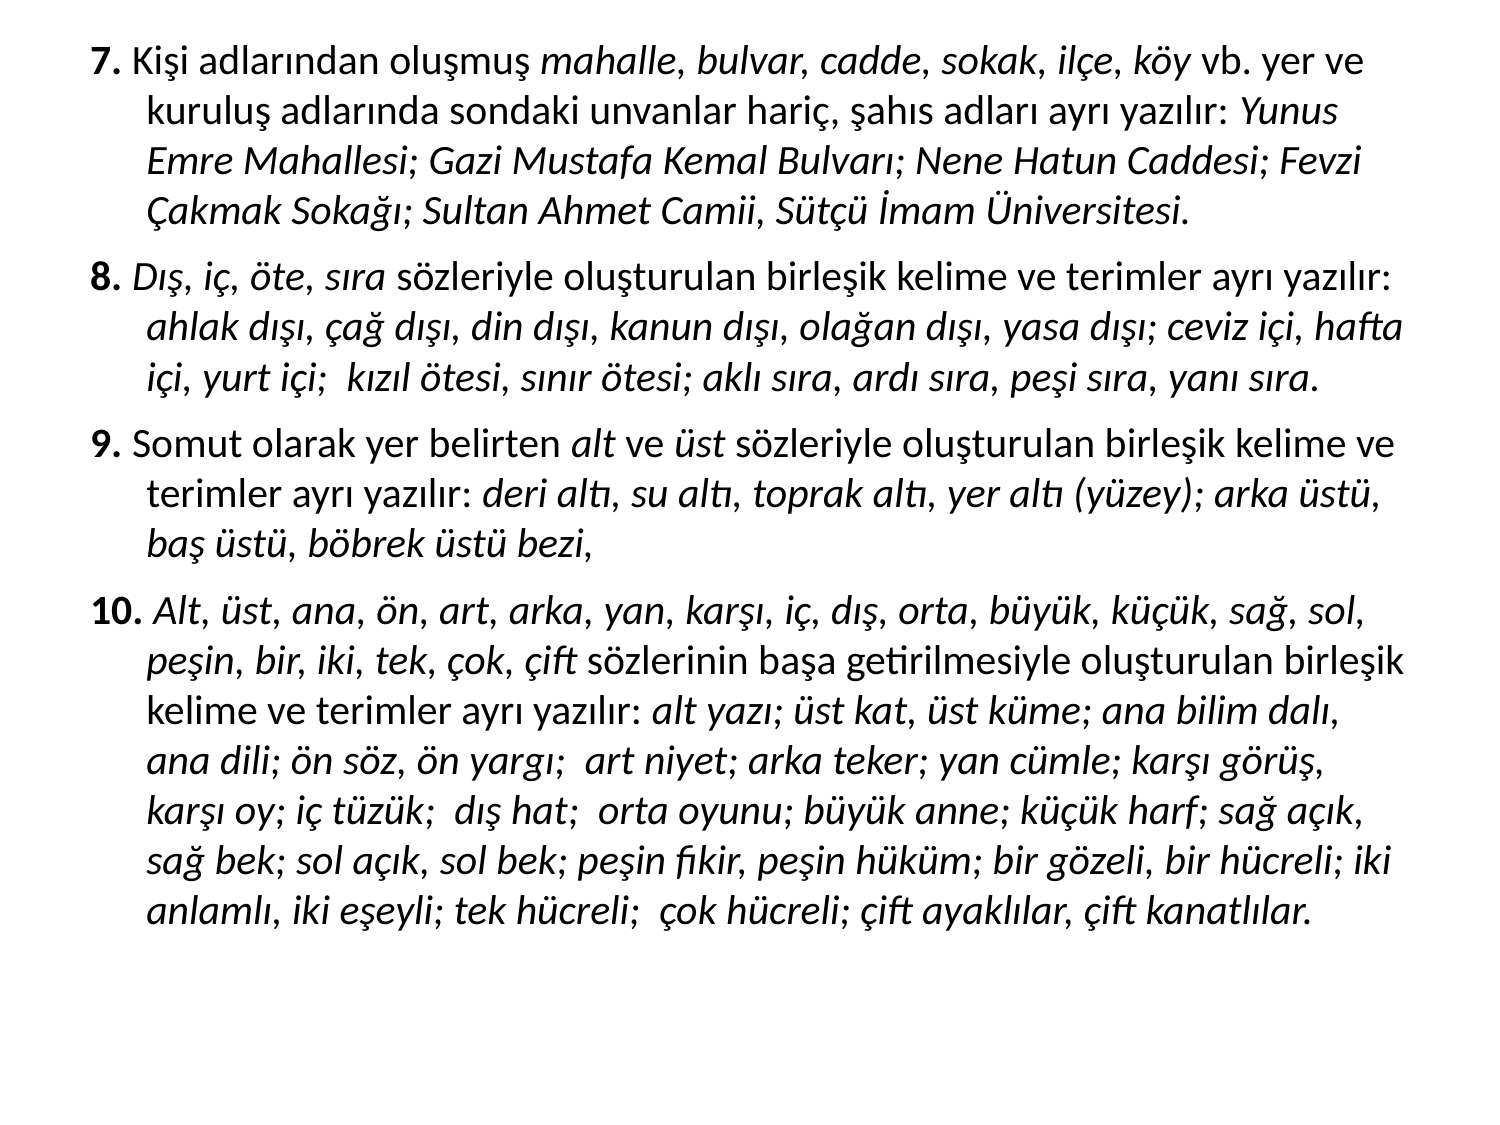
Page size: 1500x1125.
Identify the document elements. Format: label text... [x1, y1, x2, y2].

list 7. Kişi adlarından oluşmuş mahalle, bulvar, cadde, sokak, ilçe, köy vb. yer ve kuruluş adlarında sondaki unvanlar hariç, şahıs adları ayrı yazılır: Yunus Emre Mahallesi; Gazi Mustafa Kemal Bulvarı; Nene Hatun Caddesi; Fevzi Çakmak Sokağı; Sultan Ahmet Camii, Sütçü İmam Üniversitesi. 8. Dış, iç, öte, sıra sözleriyle oluşturulan birleşik kelime ve terimler ayrı yazılır: ahlak dışı, çağ dışı, din dışı, kanun dışı, olağan dışı, yasa dışı; ceviz içi, hafta içi, yurt içi; kızıl ötesi, sınır ötesi; aklı sıra, ardı sıra, peşi sıra, yanı sıra. 9. Somut olarak yer belirten alt ve üst sözleriyle oluşturulan birleşik kelime ve terimler ayrı yazılır: deri altı, su altı, toprak altı, yer altı (yüzey); arka üstü, baş üstü, böbrek üstü bezi, 10. Alt, üst, ana, ön, art, arka, yan, karşı, iç, dış, orta, büyük, küçük, sağ, sol, peşin, bir, iki, tek, çok, çift sözlerinin başa getirilmesiyle oluşturulan birleşik kelime ve terimler ayrı yazılır: alt yazı; üst kat, üst küme; ana bilim dalı, ana dili; ön söz, ön yargı; art niyet; arka teker; yan cümle; karşı görüş, karşı oy; iç tüzük; dış hat; orta oyunu; büyük anne; küçük harf; sağ açık, sağ bek; sol açık, sol bek; peşin fikir, peşin hüküm; bir gözeli, bir hücreli; iki anlamlı, iki eşeyli; tek hücreli; çok hücreli; çift ayaklılar, çift kanatlılar. [74, 24, 1426, 1101]
